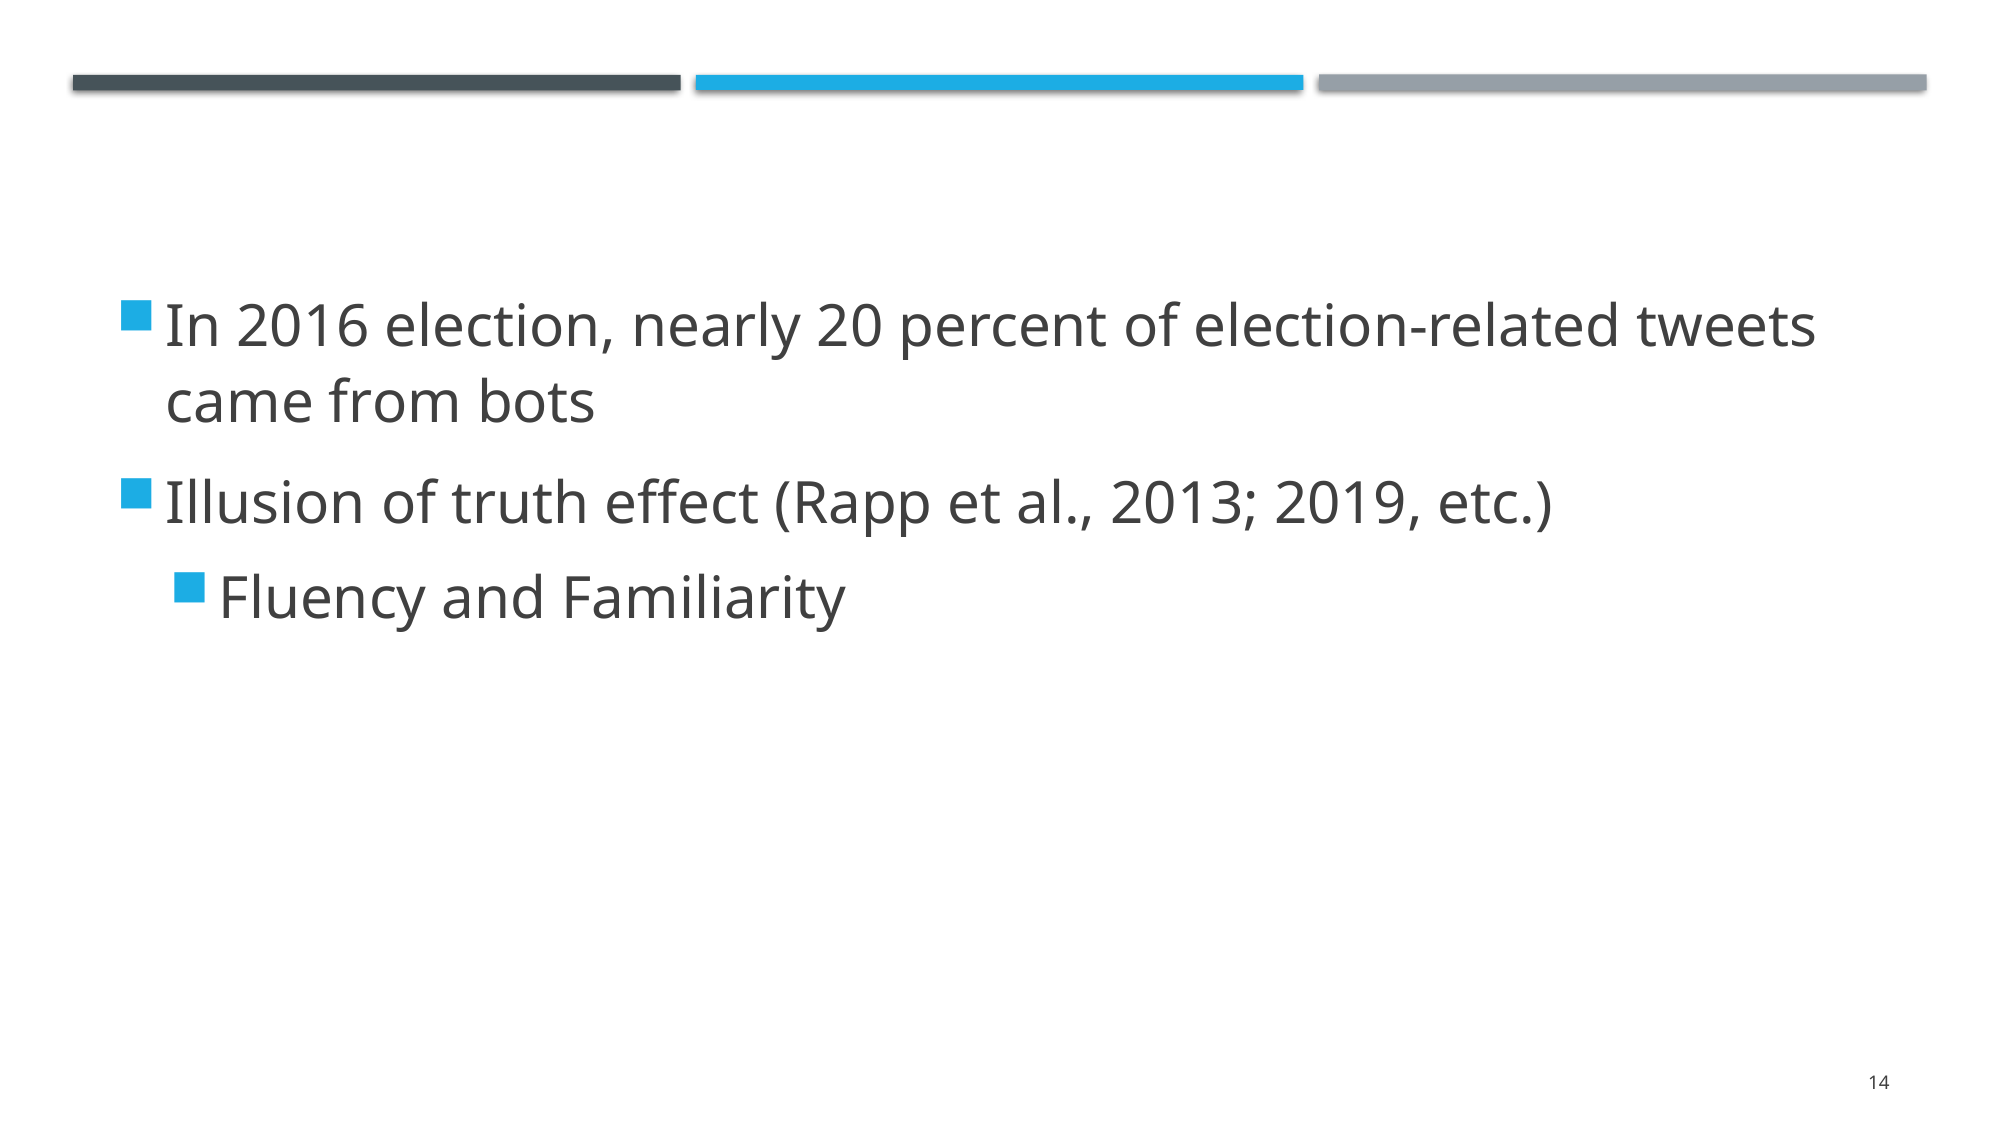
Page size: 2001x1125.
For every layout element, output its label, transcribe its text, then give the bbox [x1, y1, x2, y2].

slide_number 14 [1732, 1053, 1905, 1114]
list In 2016 election, nearly 20 percent of election-related tweets came from bots Illusion of truth effect (Rapp et al., 2013; 2019, etc.) Fluency and Familiarity [100, 157, 1910, 754]
